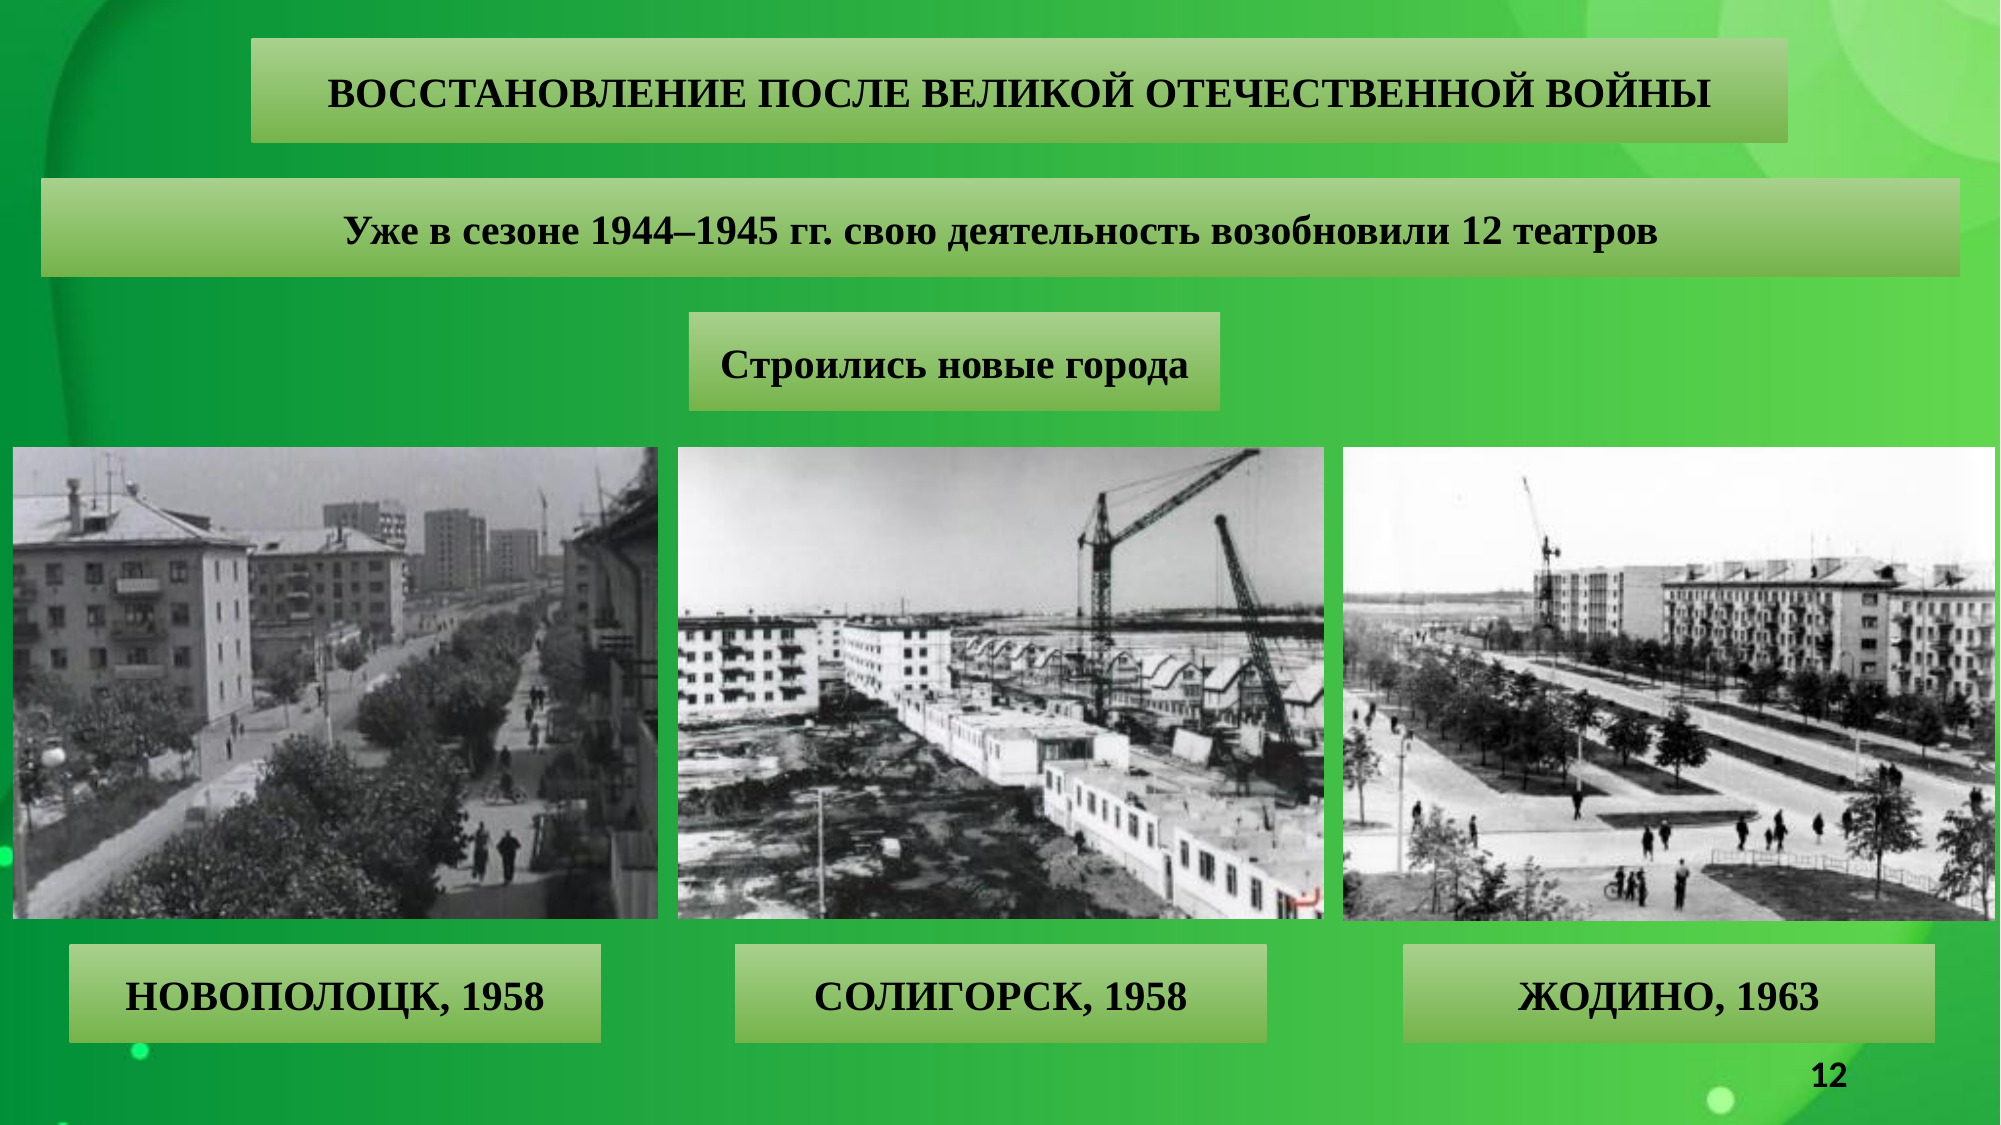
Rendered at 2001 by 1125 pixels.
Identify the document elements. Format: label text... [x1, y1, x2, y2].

text_box Уже в сезоне 1944–1945 гг. свою деятельность возобновили 12 театров [41, 178, 1961, 277]
text_box СОЛИГОРСК, 1958 [735, 944, 1267, 1043]
text_box Строились новые города [688, 312, 1221, 411]
slide_number 12 [1412, 1043, 1863, 1103]
picture [0, 0, 2000, 1125]
text_box ВОССТАНОВЛЕНИЕ ПОСЛЕ ВЕЛИКОЙ ОТЕЧЕСТВЕННОЙ ВОЙНЫ [251, 38, 1788, 143]
text_box НОВОПОЛОЦК, 1958 [69, 944, 601, 1043]
text_box ЖОДИНО, 1963 [1403, 944, 1935, 1043]
